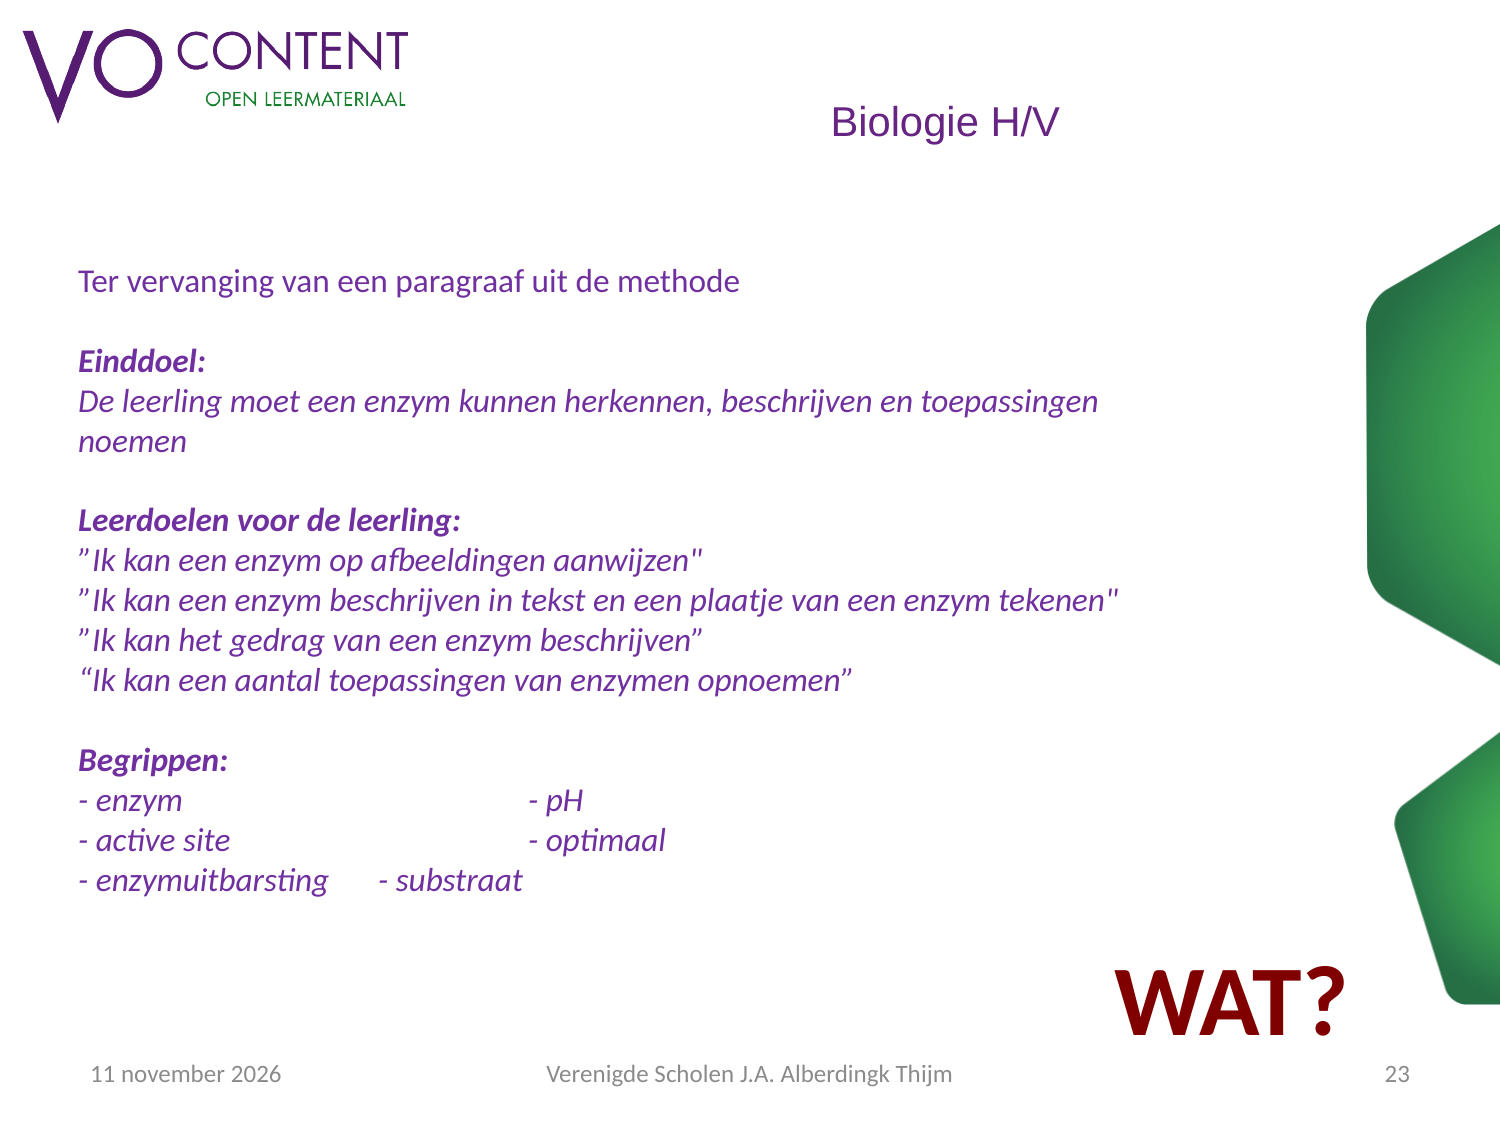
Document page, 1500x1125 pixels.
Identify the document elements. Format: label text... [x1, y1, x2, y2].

title Biologie H/V [815, 82, 1384, 157]
picture [22, 29, 408, 124]
footer Verenigde Scholen J.A. Alberdingk Thijm [512, 1042, 988, 1103]
text_box WAT? [1099, 927, 1394, 1063]
slide_number 23 [1074, 1042, 1425, 1103]
picture [1366, 222, 1500, 1005]
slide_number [75, 1042, 425, 1103]
text_box Ter vervanging van een paragraaf uit de methode Einddoel: De leerling moet een enzym kunnen herkennen, beschrijven en toepassingen noemen Leerdoelen voor de leerling: ”Ik kan een enzym op afbeeldingen aanwijzen" ”Ik kan een enzym beschrijven in tekst en een plaatje van een enzym tekenen" ”Ik kan het gedrag van een enzym beschrijven” “Ik kan een aantal toepassingen van enzymen opnoemen” Begrippen: - enzym - pH - active site - optimaal - enzymuitbarsting - substraat [63, 251, 1229, 951]
